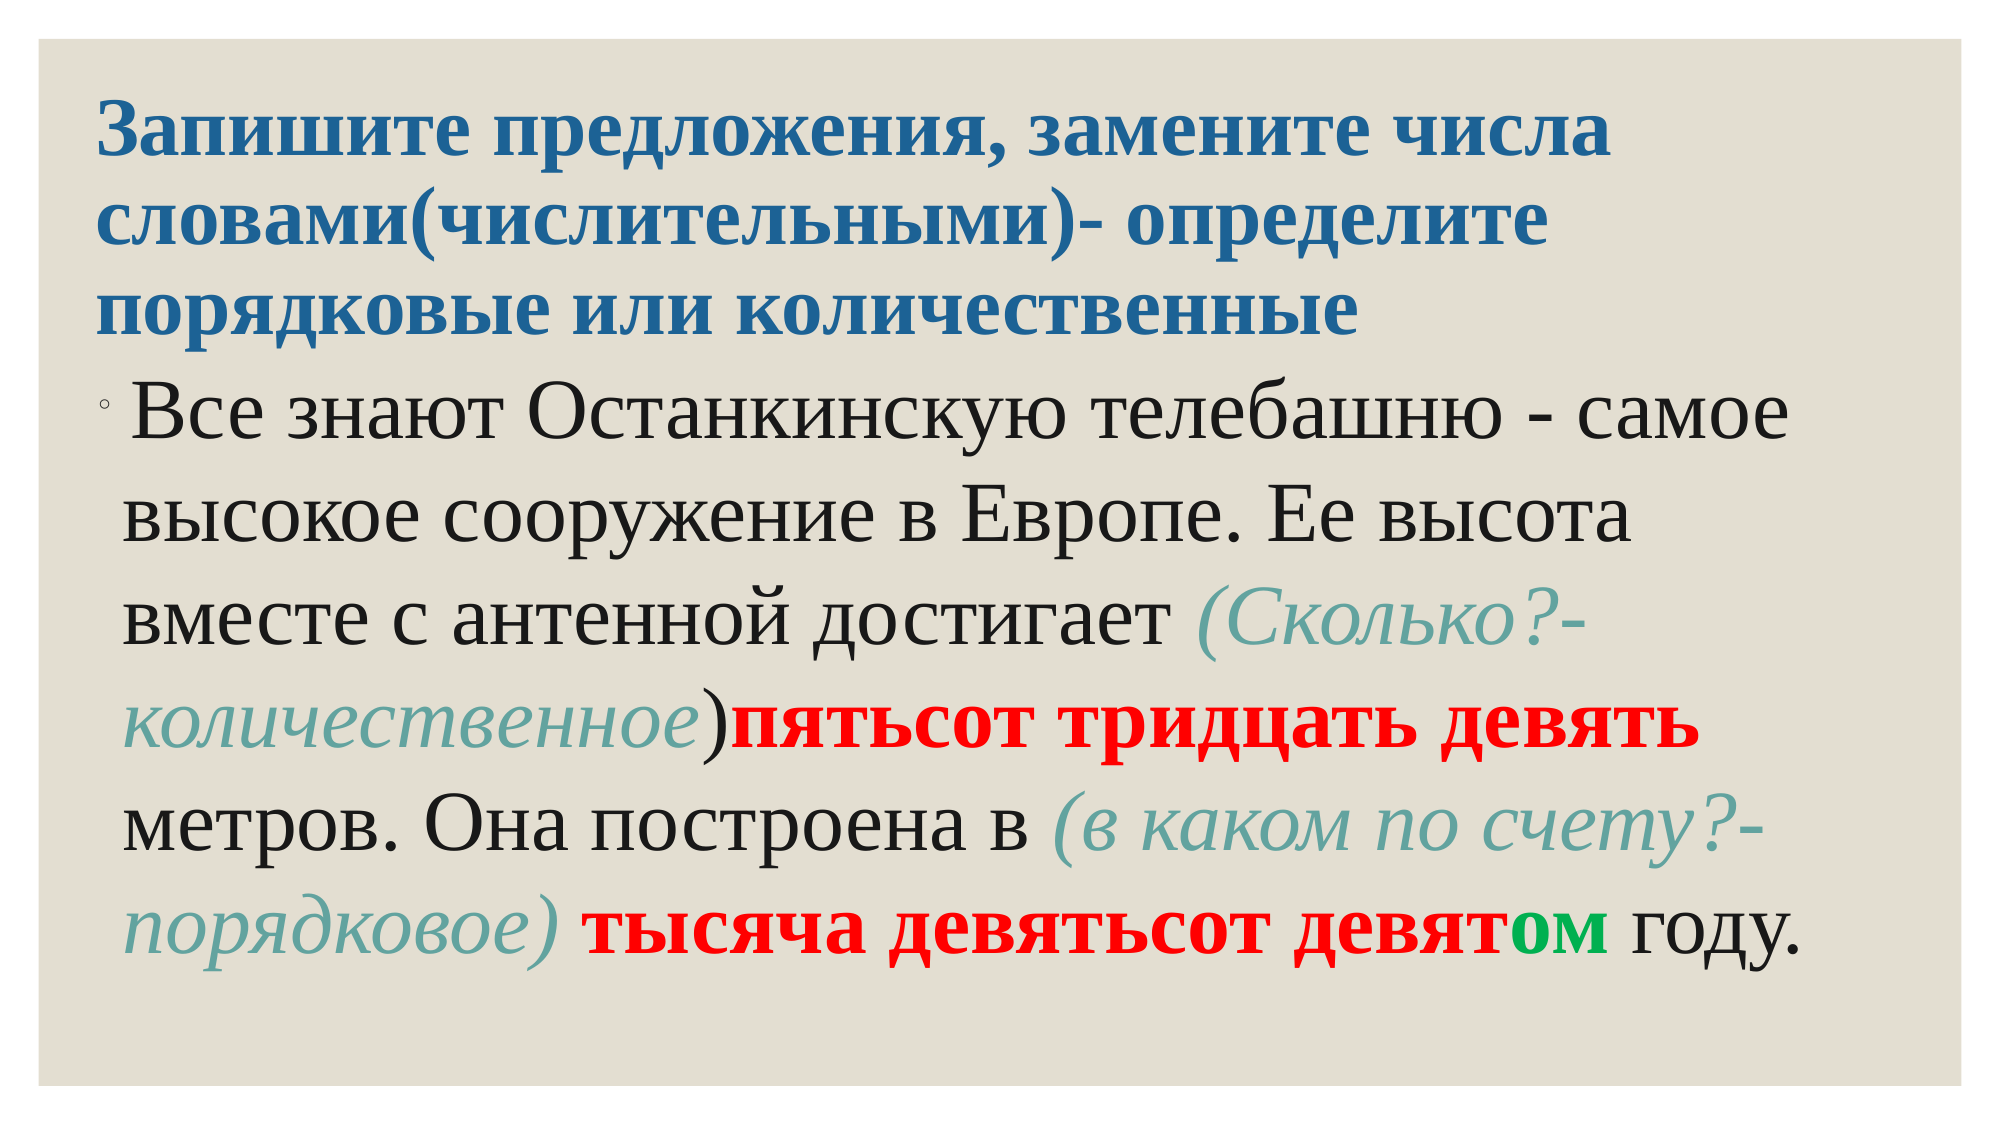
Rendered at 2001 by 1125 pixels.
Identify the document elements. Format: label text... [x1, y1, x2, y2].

list Все знают Останкинскую телебашню - самое высокое сооружение в Европе. Ее высота вместе с антенной достигает (Сколько?- количественное)пятьсот тридцать девять метров. Она построена в (в каком по счету?- порядковое) тысяча девятьсот девятом году. [80, 345, 1825, 990]
title Запишите предложения, замените числа словами(числительными)- определите порядковые или количественные [80, 105, 1825, 331]
